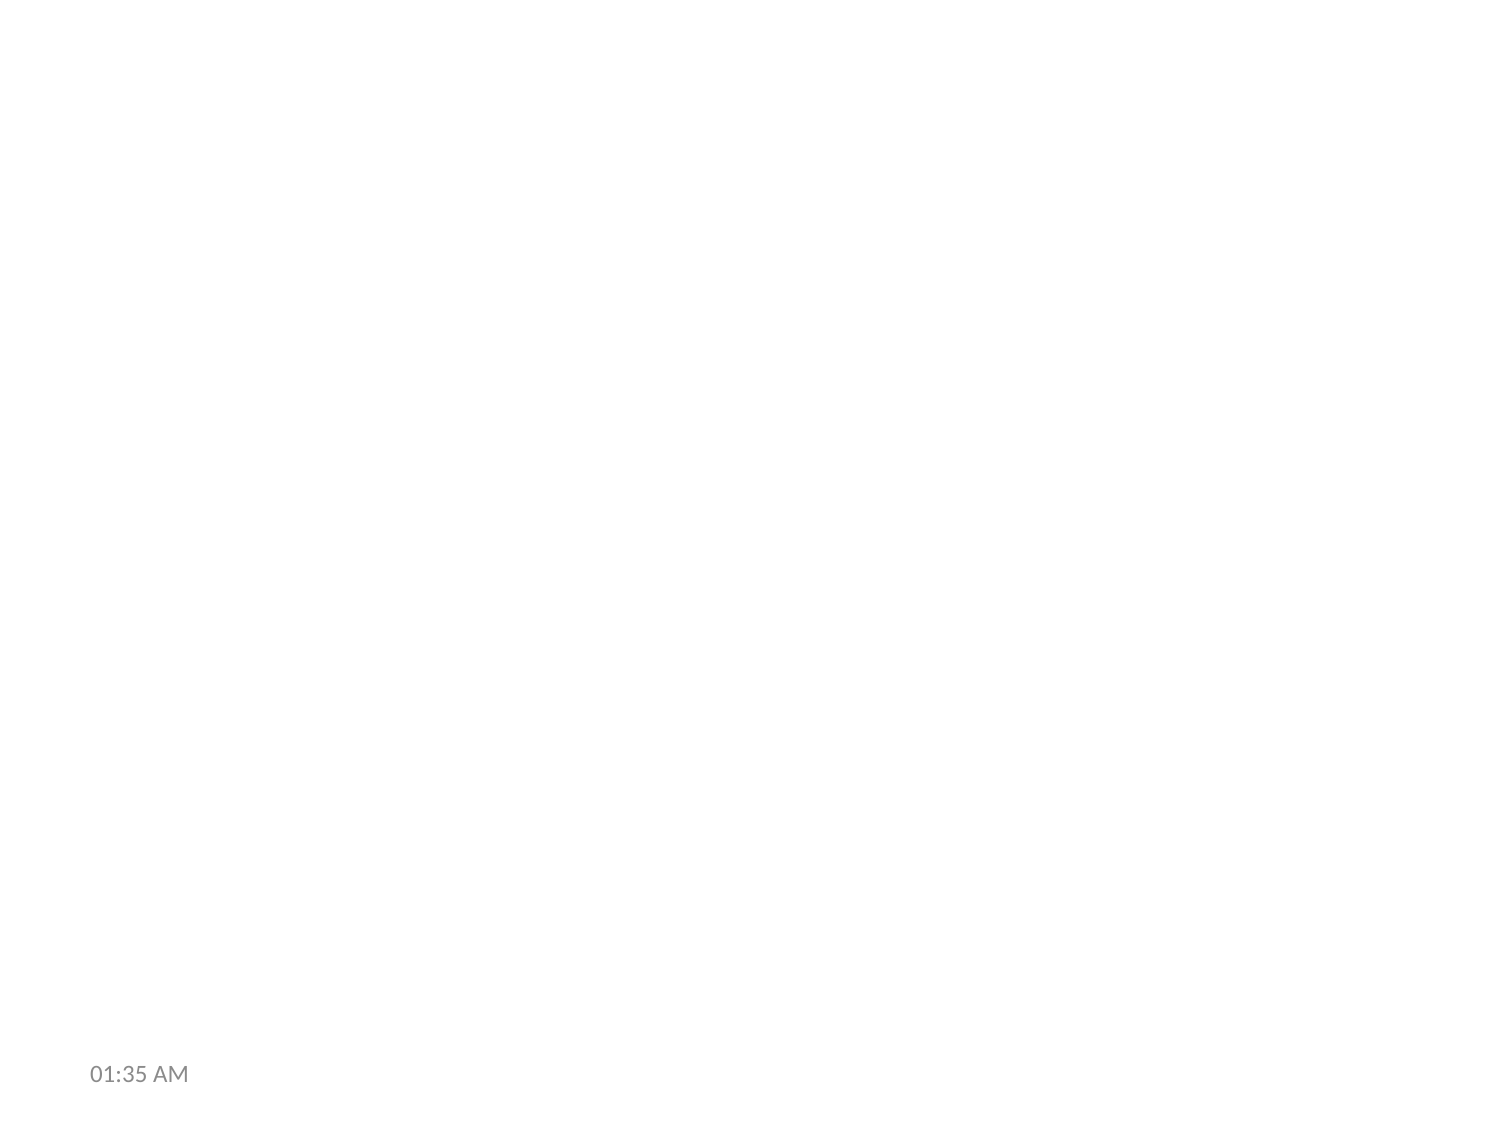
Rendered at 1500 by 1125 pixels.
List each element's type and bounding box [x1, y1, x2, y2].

slide_number [75, 1042, 425, 1103]
